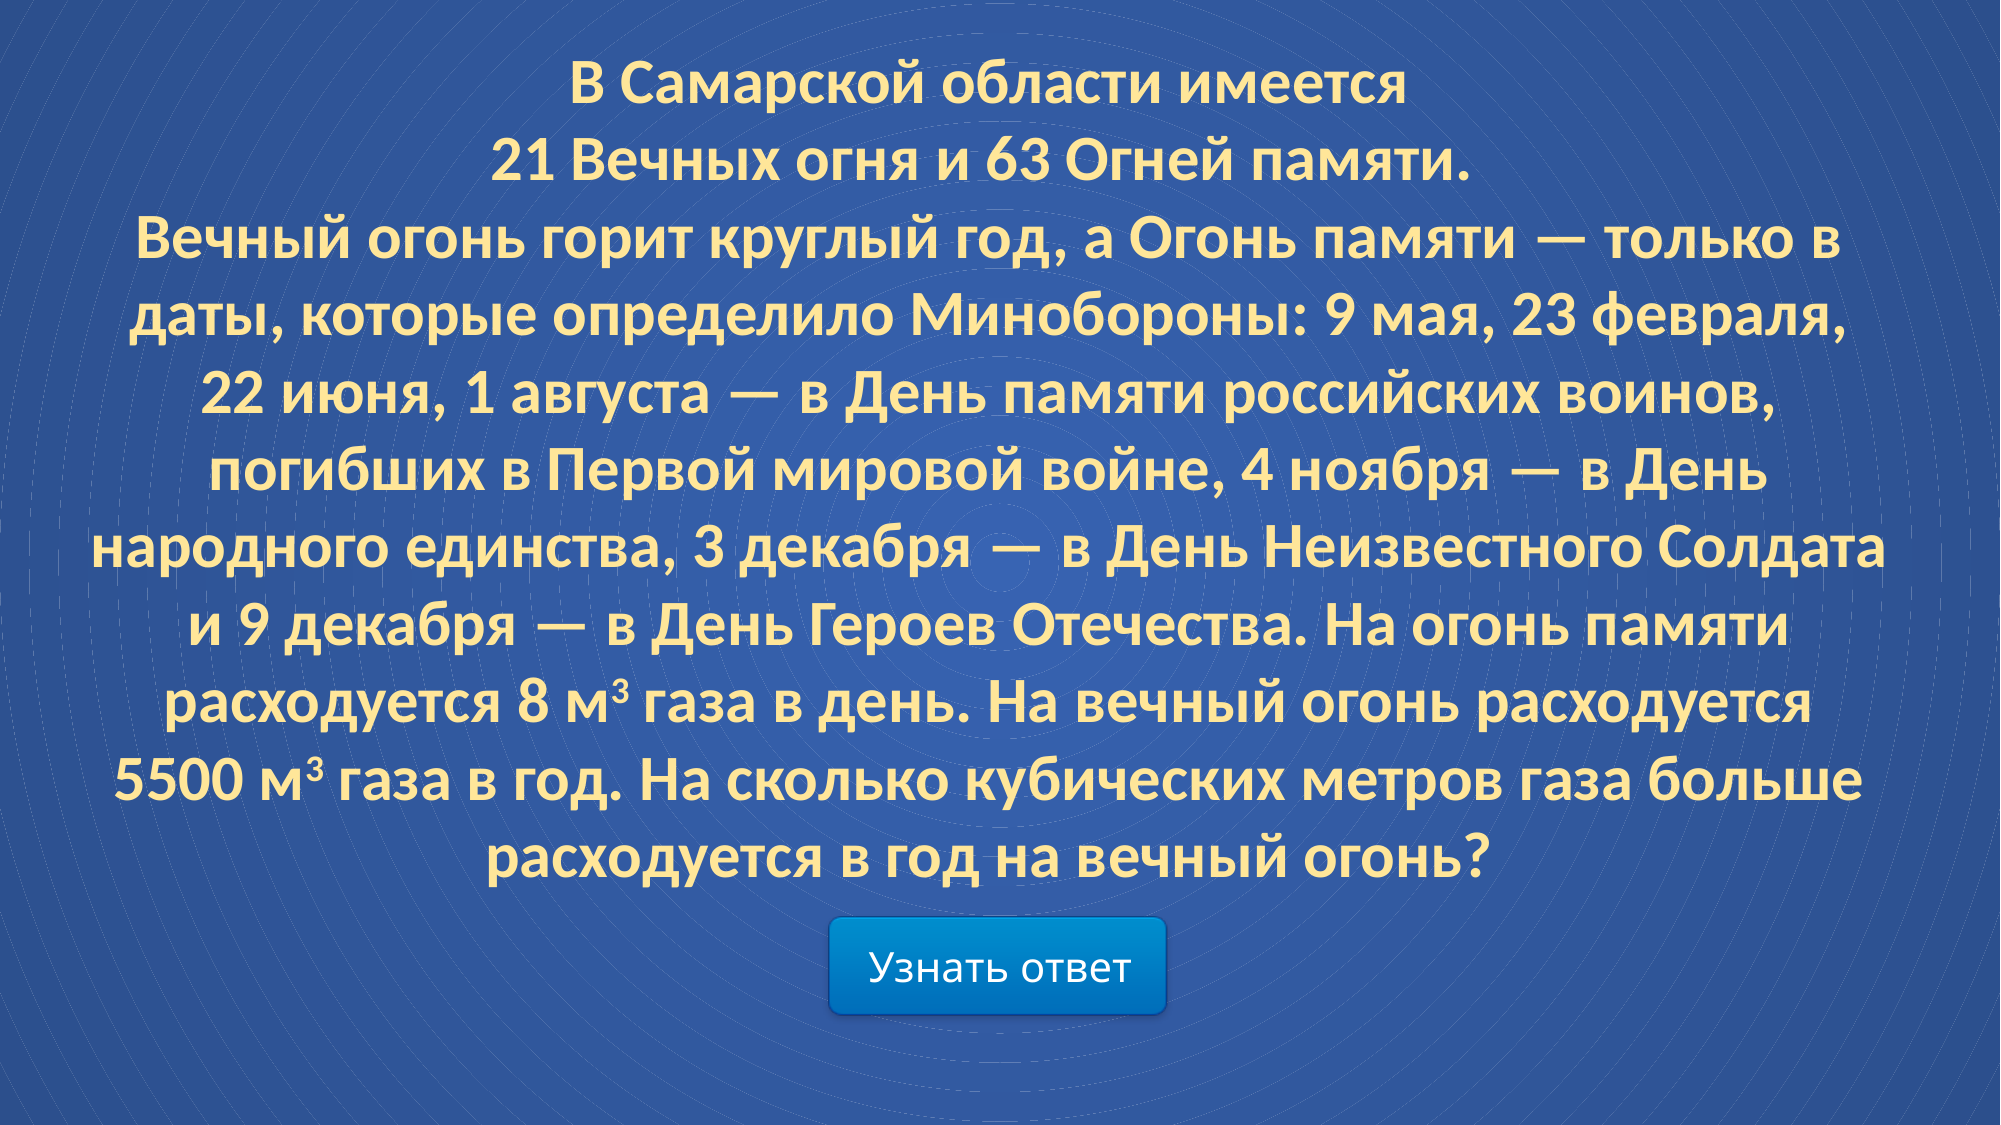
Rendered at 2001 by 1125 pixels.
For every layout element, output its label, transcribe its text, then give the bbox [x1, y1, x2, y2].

picture [793, 902, 1180, 1035]
text_box В Самарской области имеется 21 Вечных огня и 63 Огней памяти. Вечный огонь горит круглый год, а Огонь памяти — только в даты, которые определило Минобороны: 9 мая, 23 февраля, 22 июня, 1 августа — в День памяти российских воинов, погибших в Первой мировой войне, 4 ноября — в День народного единства, 3 декабря — в День Неизвестного Солдата и 9 декабря — в День Героев Отечества. На огонь памяти расходуется 8 м3 газа в день. На вечный огонь расходуется 5500 м3 газа в год. На сколько кубических метров газа больше расходуется в год на вечный огонь? [68, 31, 1910, 979]
